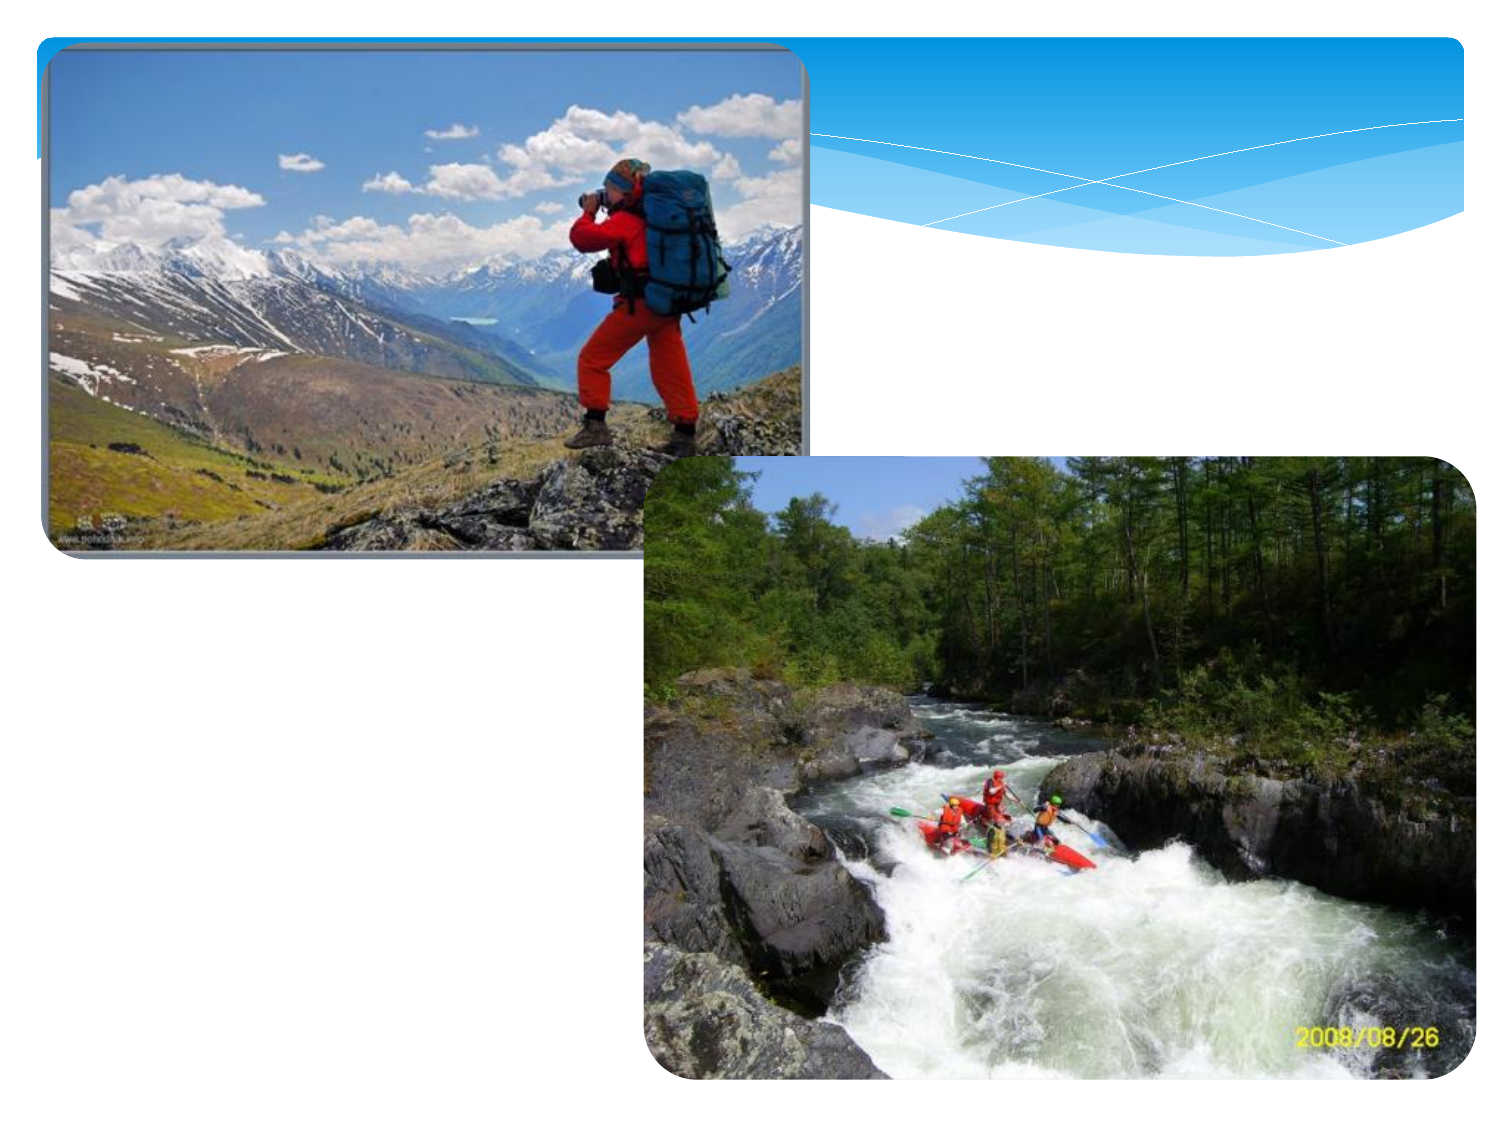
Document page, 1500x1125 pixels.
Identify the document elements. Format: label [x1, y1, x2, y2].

picture [40, 43, 1477, 1080]
